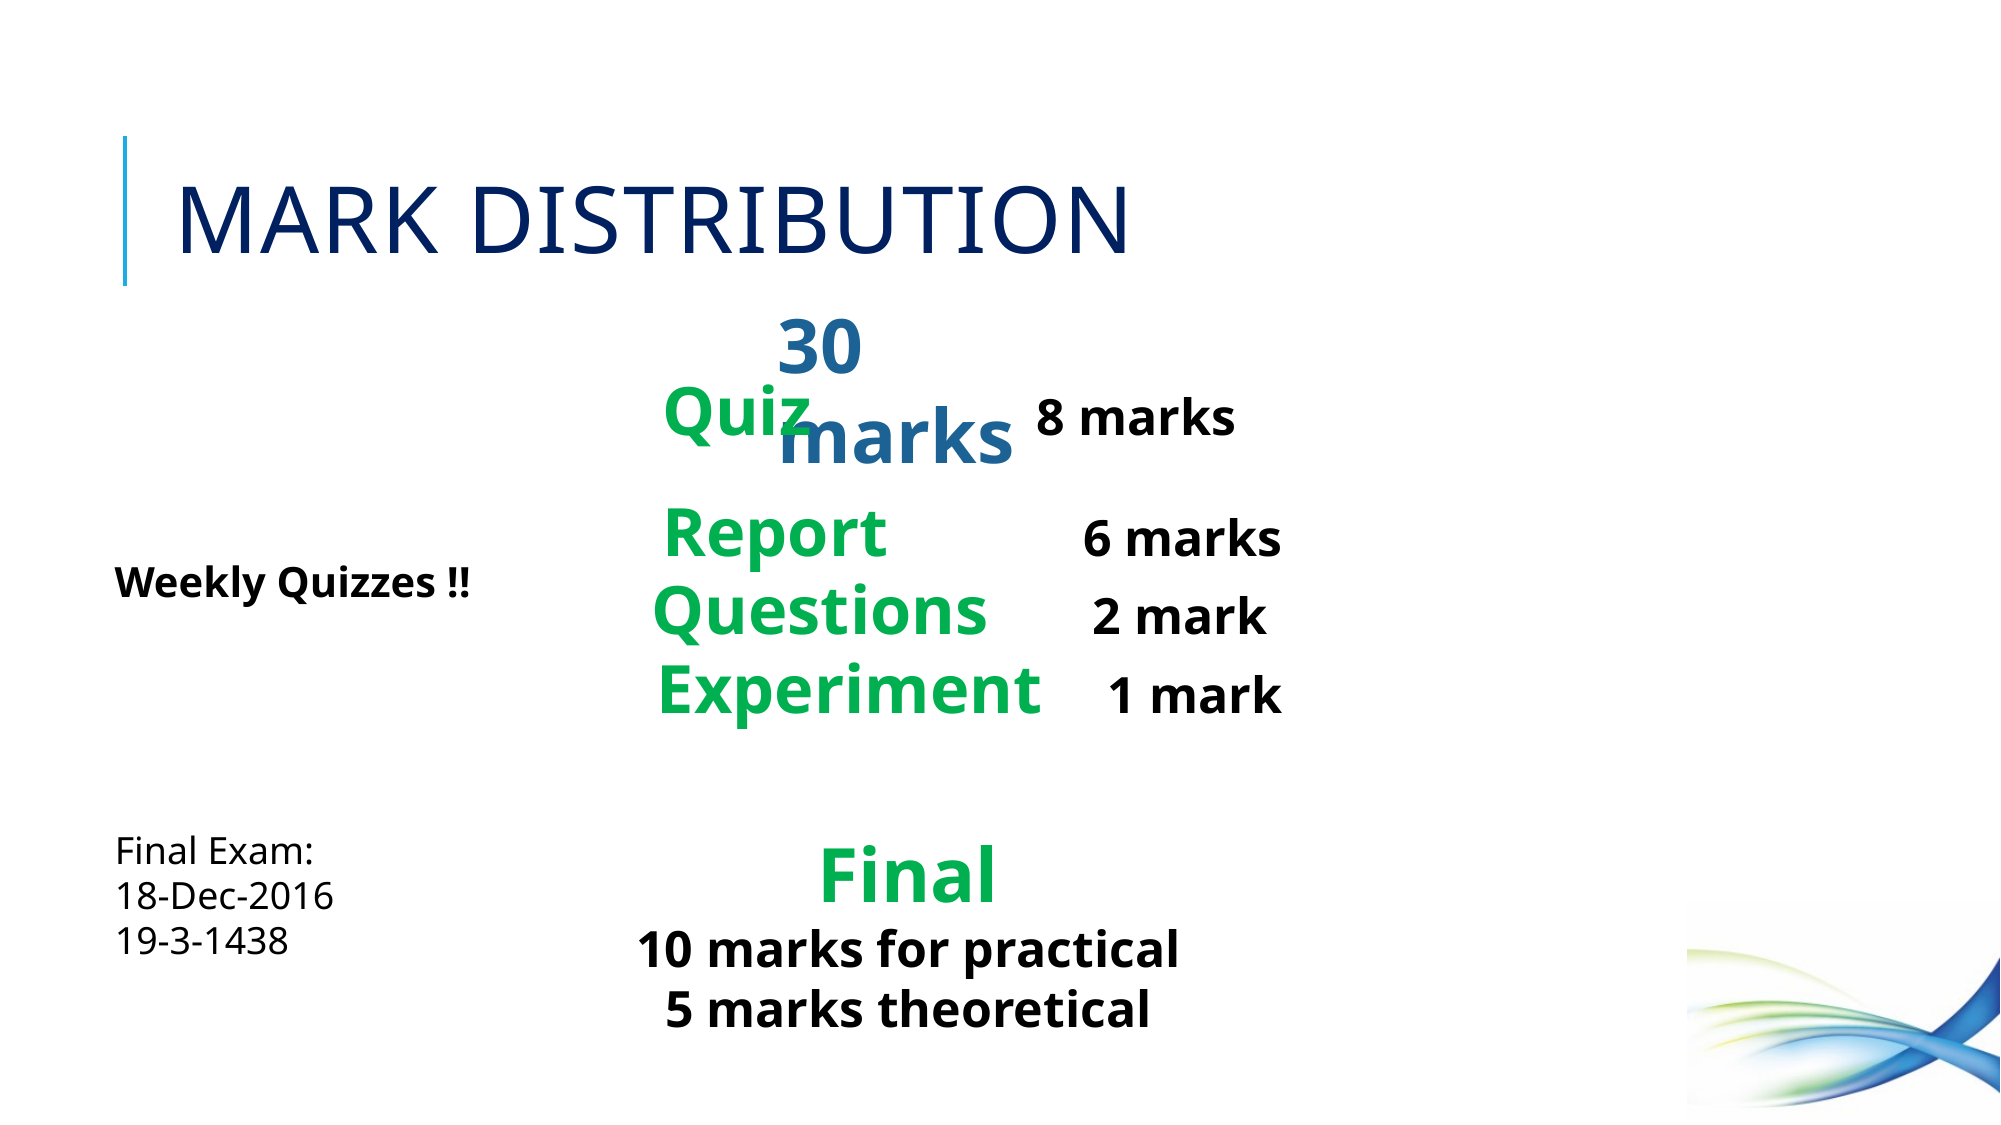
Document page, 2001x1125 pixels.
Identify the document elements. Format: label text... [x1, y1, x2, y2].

text_box Quiz 8 marks [647, 361, 1393, 456]
text_box 30 marks [762, 291, 1113, 361]
text_box Final 10 marks for practical 5 marks theoretical [500, 819, 1355, 1045]
text_box Weekly Quizzes !! [99, 548, 488, 613]
title Mark distribution [159, 174, 1723, 280]
picture [1687, 901, 2000, 1120]
text_box Questions 2 mark [636, 560, 1350, 656]
text_box Report 6 marks [647, 482, 1376, 577]
text_box Experiment 1 mark [641, 639, 1355, 735]
text_box Final Exam: 18-Dec-2016 19-3-1438 [99, 819, 500, 1060]
text_box 30 marks [762, 456, 1113, 482]
